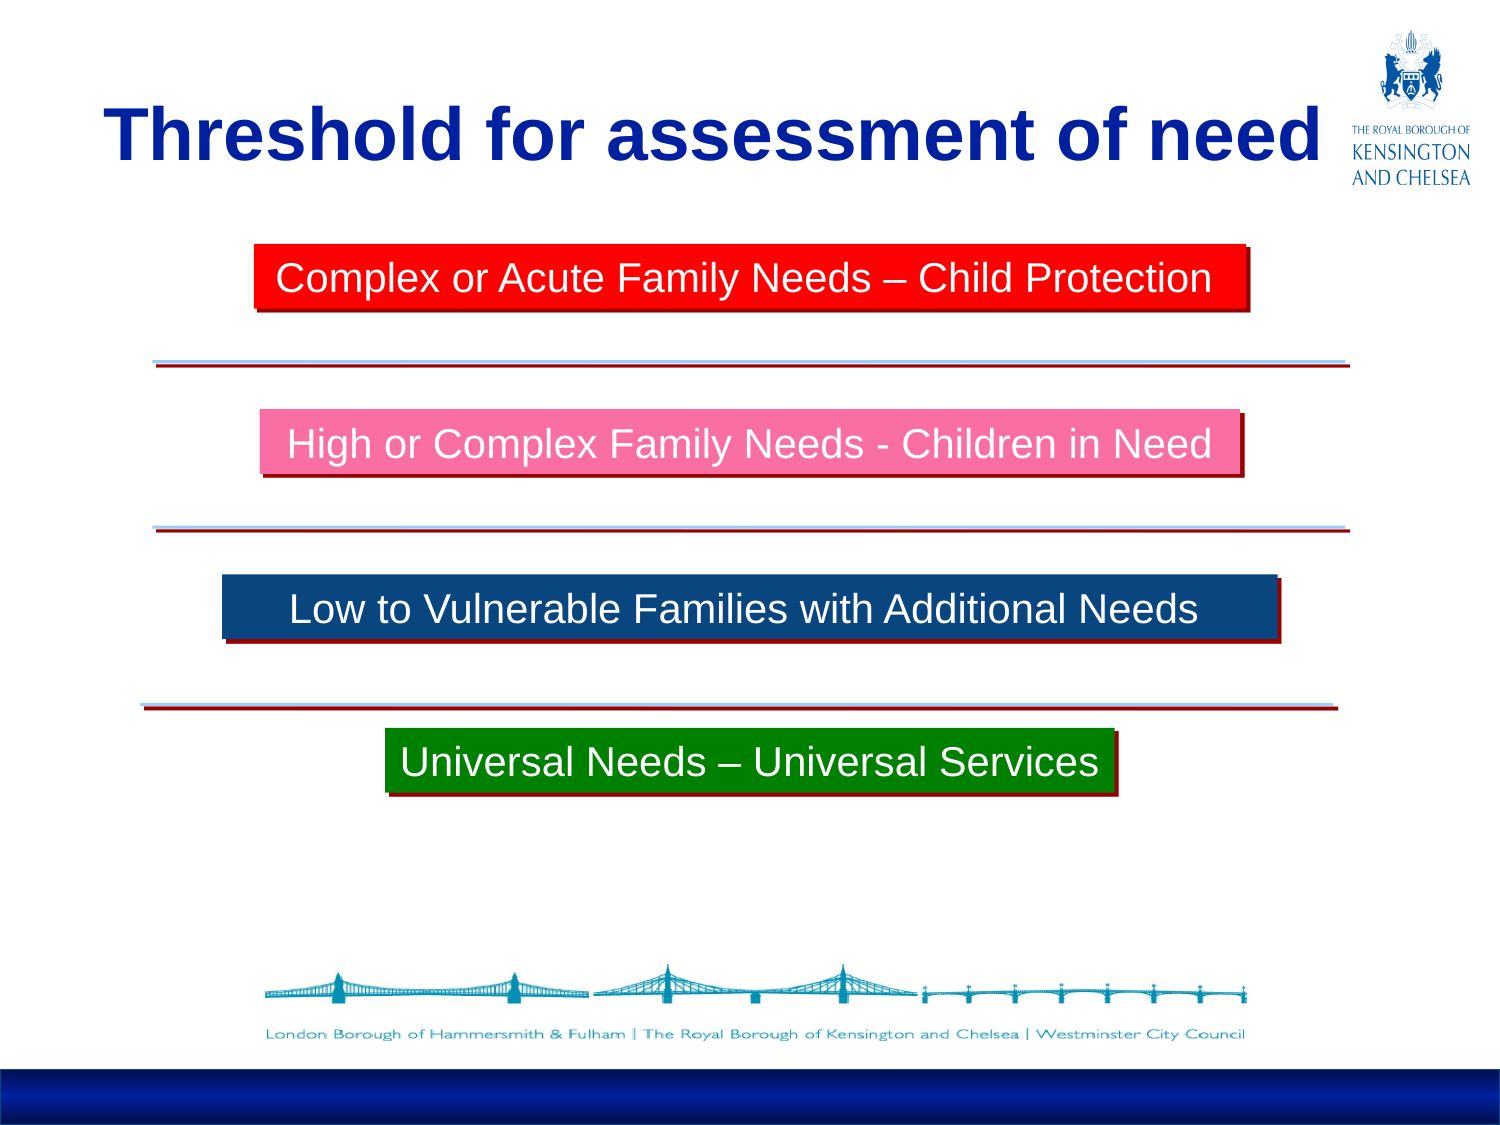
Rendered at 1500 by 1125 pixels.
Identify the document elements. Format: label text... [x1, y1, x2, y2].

text_box Universal Needs – Universal Services [385, 727, 1115, 793]
text_box Low to Vulnerable Families with Additional Needs [222, 574, 1278, 640]
picture [265, 963, 1247, 1041]
text_box [0, 1069, 1500, 1125]
text_box Complex or Acute Family Needs – Child Protection [253, 243, 1247, 309]
text_box Threshold for assessment of need [88, 78, 1347, 183]
text_box High or Complex Family Needs - Children in Need [259, 409, 1241, 474]
picture [1352, 30, 1470, 185]
